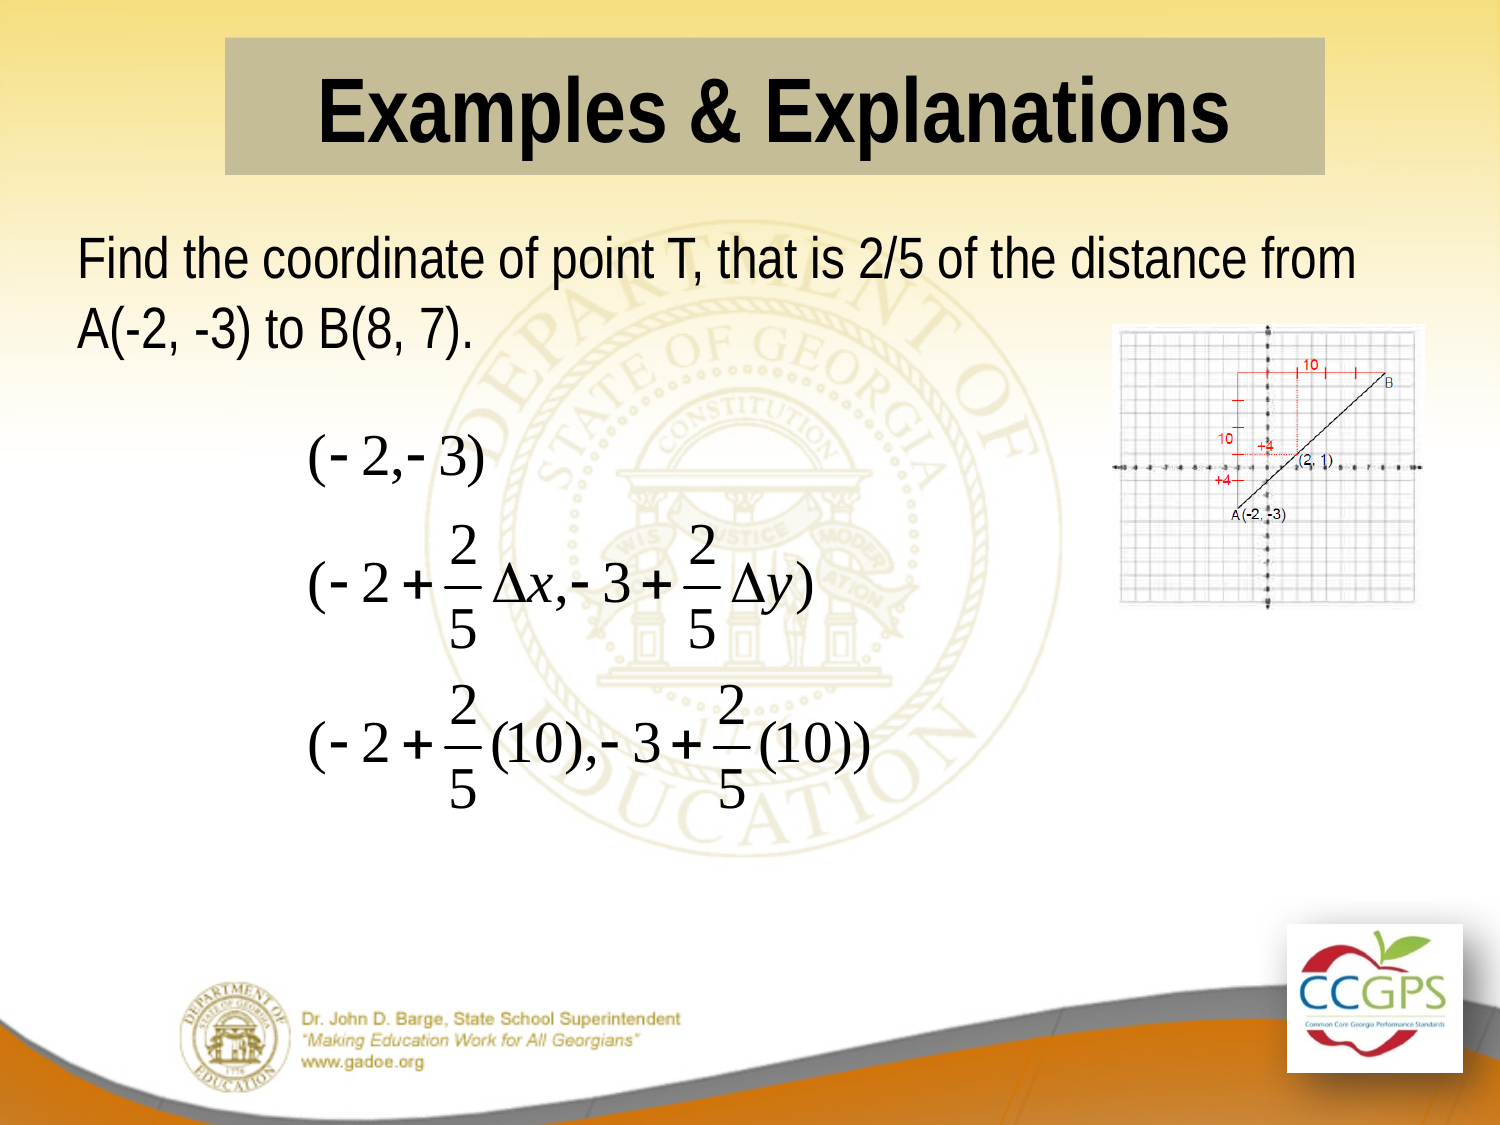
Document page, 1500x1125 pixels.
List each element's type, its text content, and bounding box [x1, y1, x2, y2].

title Examples & Explanations [224, 37, 1326, 176]
subtitle Find the coordinate of point T, that is 2/5 of the distance from A(-2, -3) to B(8, 7). [62, 212, 1438, 926]
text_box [299, 423, 884, 821]
picture [0, 0, 1500, 1125]
